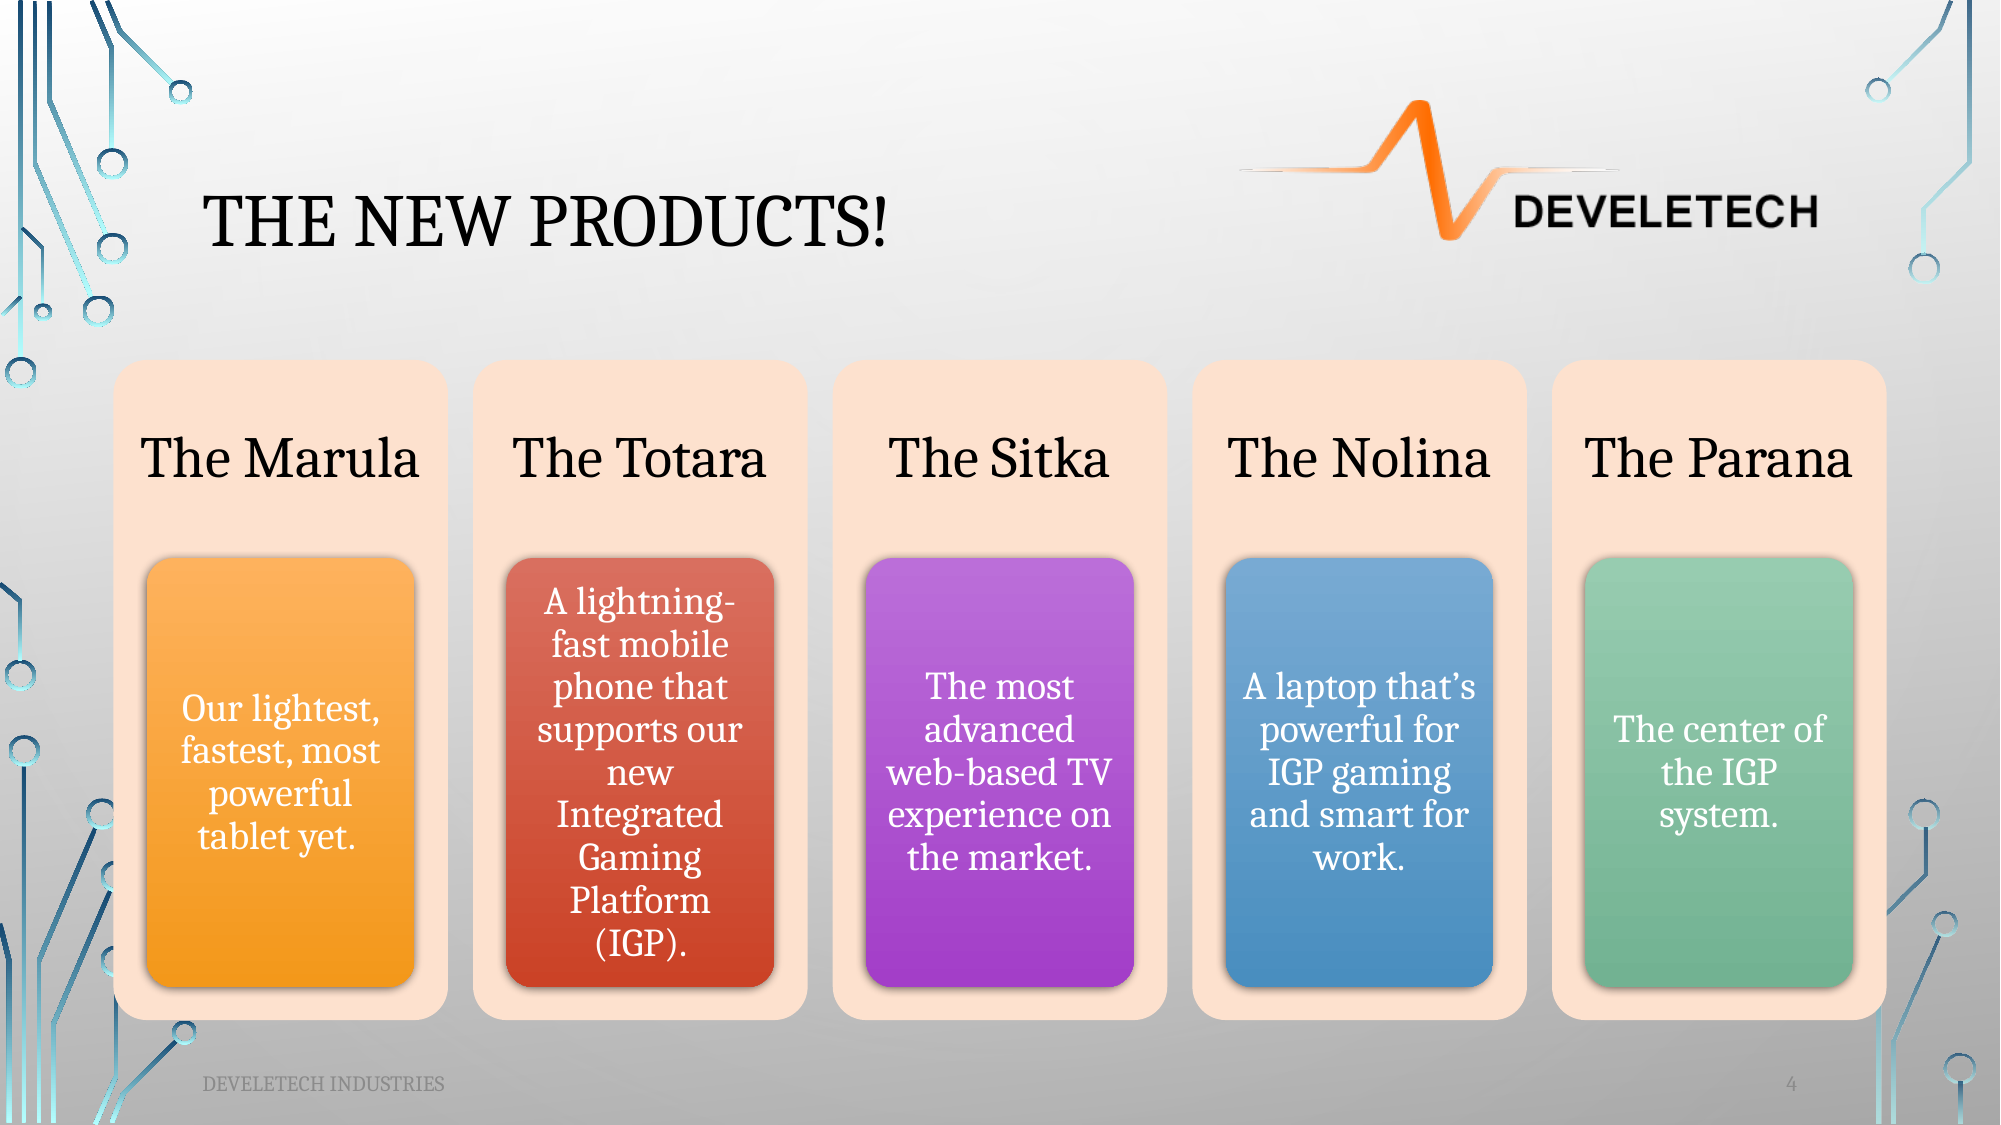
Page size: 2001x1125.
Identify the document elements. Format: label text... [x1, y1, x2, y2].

text_box Our lightest, fastest, most powerful tablet yet. [146, 557, 415, 988]
text_box The most advanced web-based TV experience on the market. [866, 557, 1134, 988]
footer Develetech Industries [187, 1052, 1211, 1113]
title The New Products! [187, 101, 1224, 344]
text_box A laptop that’s powerful for IGP gaming and smart for work. [1225, 557, 1494, 988]
text_box The Totara [473, 359, 808, 1021]
text_box A lightning-fast mobile phone that supports our new Integrated Gaming Platform (IGP). [506, 557, 775, 988]
slide_number 4 [1685, 1052, 1813, 1113]
text_box The Sitka [832, 359, 1168, 1021]
picture [1239, 100, 1820, 250]
text_box The Parana [1552, 359, 1887, 1021]
text_box The Marula [113, 359, 448, 1021]
text_box The center of the IGP system. [1585, 557, 1854, 988]
text_box The Nolina [1192, 359, 1527, 1021]
